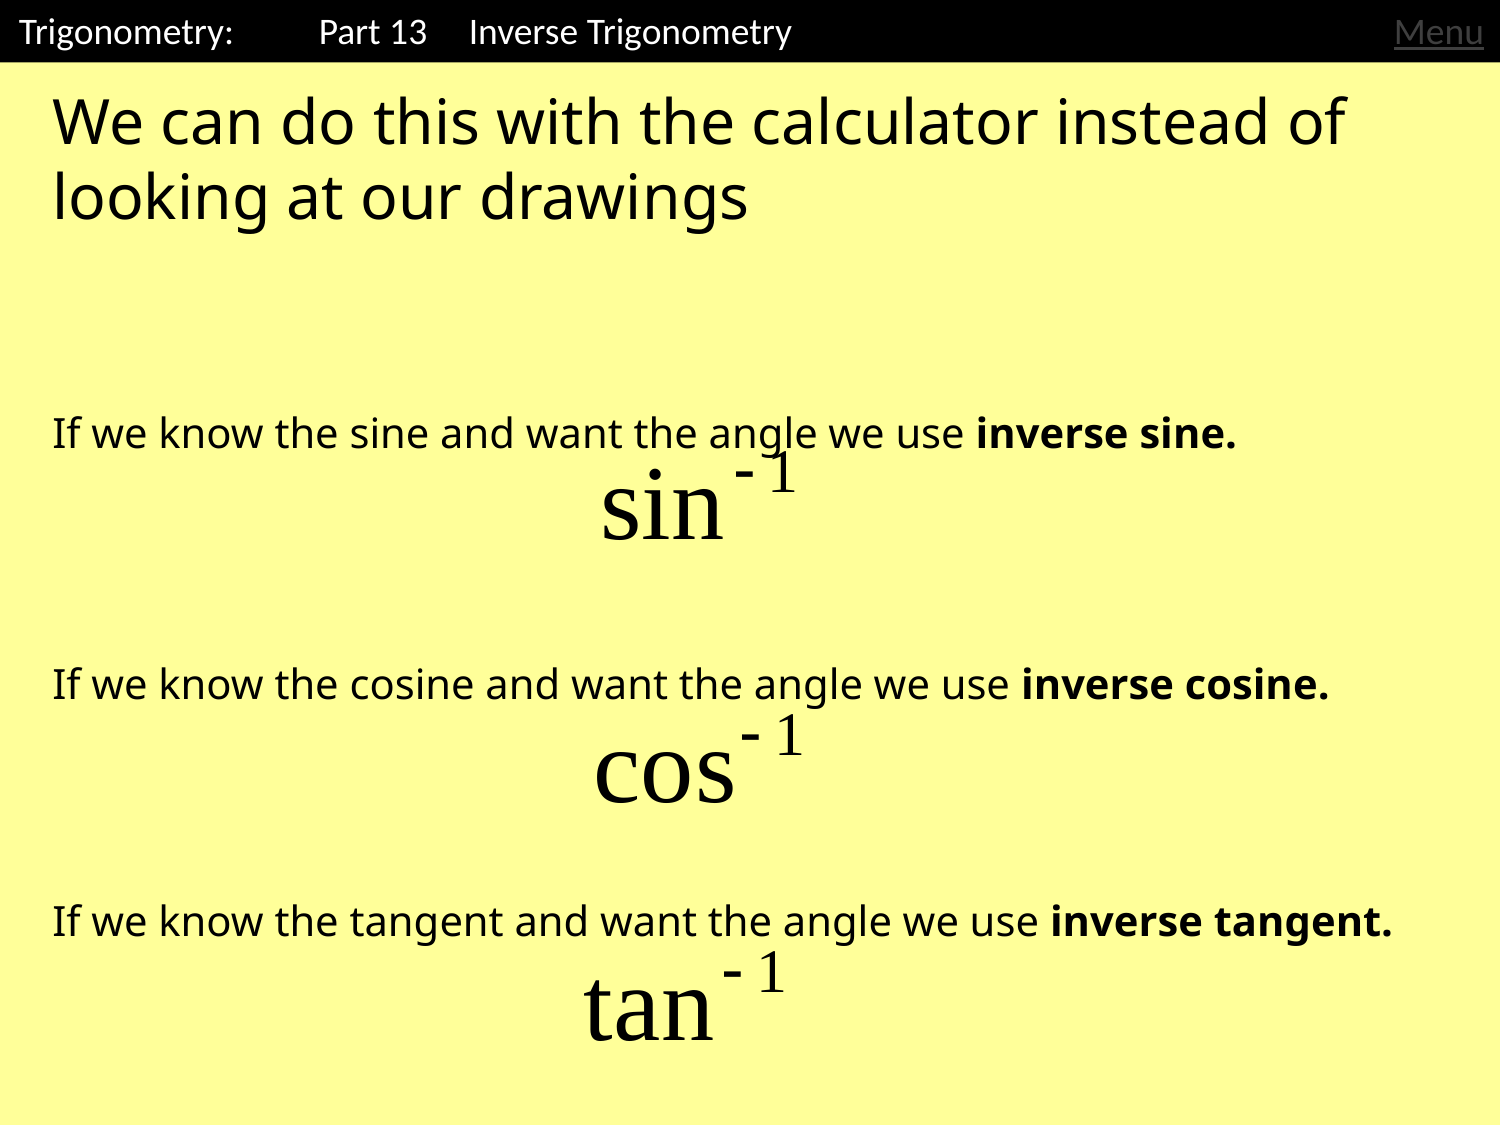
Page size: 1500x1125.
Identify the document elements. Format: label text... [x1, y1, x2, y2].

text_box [587, 424, 810, 567]
text_box [0, 0, 1500, 64]
text_box Menu [1379, 0, 1500, 60]
text_box Trigonometry: Part 13 Inverse Trigonometry [3, 0, 808, 60]
text_box We can do this with the calculator instead of looking at our drawings [37, 74, 1475, 240]
text_box If we know the cosine and want the angle we use inverse cosine. [37, 650, 1475, 715]
text_box If we know the sine and want the angle we use inverse sine. [37, 399, 1475, 465]
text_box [565, 924, 806, 1067]
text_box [578, 687, 819, 830]
text_box If we know the tangent and want the angle we use inverse tangent. [37, 887, 1475, 953]
